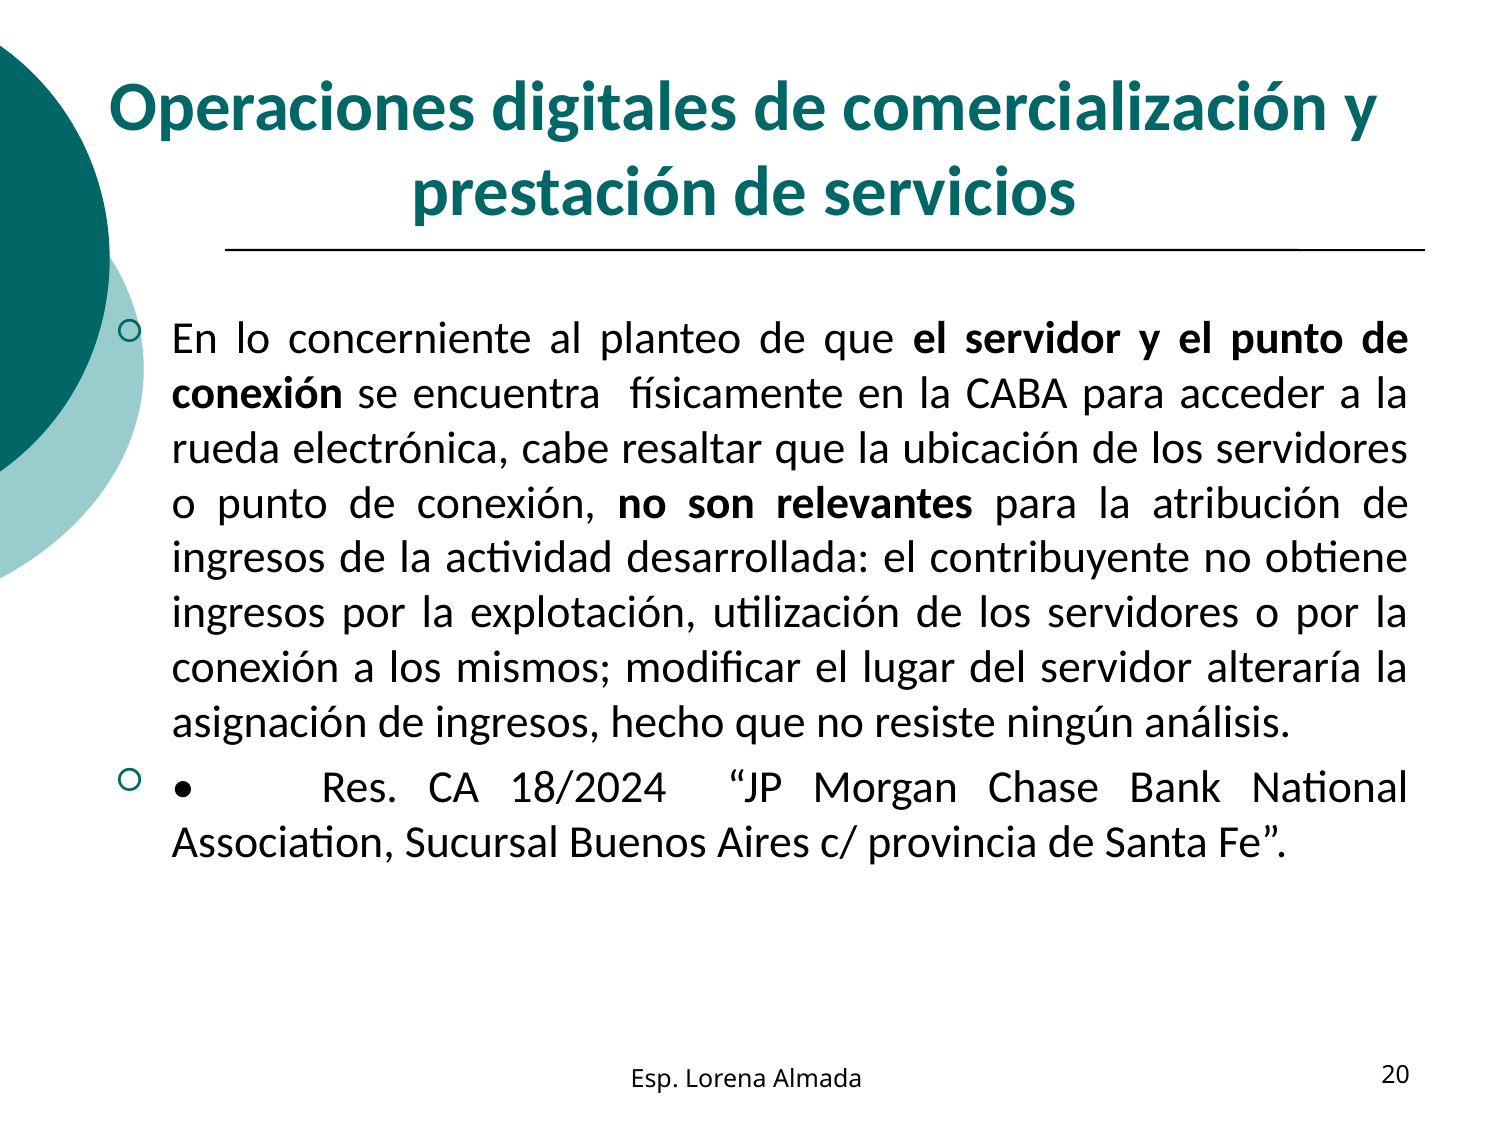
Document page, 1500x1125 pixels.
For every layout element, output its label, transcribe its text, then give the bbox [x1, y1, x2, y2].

title Operaciones digitales de comercialización y prestación de servicios [64, 49, 1425, 237]
footer Esp. Lorena Almada [512, 1024, 988, 1101]
slide_number 20 [1074, 1024, 1426, 1101]
list En lo concerniente al planteo de que el servidor y el punto de conexión se encuentra físicamente en la CABA para acceder a la rueda electrónica, cabe resaltar que la ubicación de los servidores o punto de conexión, no son relevantes para la atribución de ingresos de la actividad desarrollada: el contribuyente no obtiene ingresos por la explotación, utilización de los servidores o por la conexión a los mismos; modificar el lugar del servidor alteraría la asignación de ingresos, hecho que no resiste ningún análisis. • Res. CA 18/2024 “JP Morgan Chase Bank National Association, Sucursal Buenos Aires c/ provincia de Santa Fe”. [100, 299, 1425, 975]
